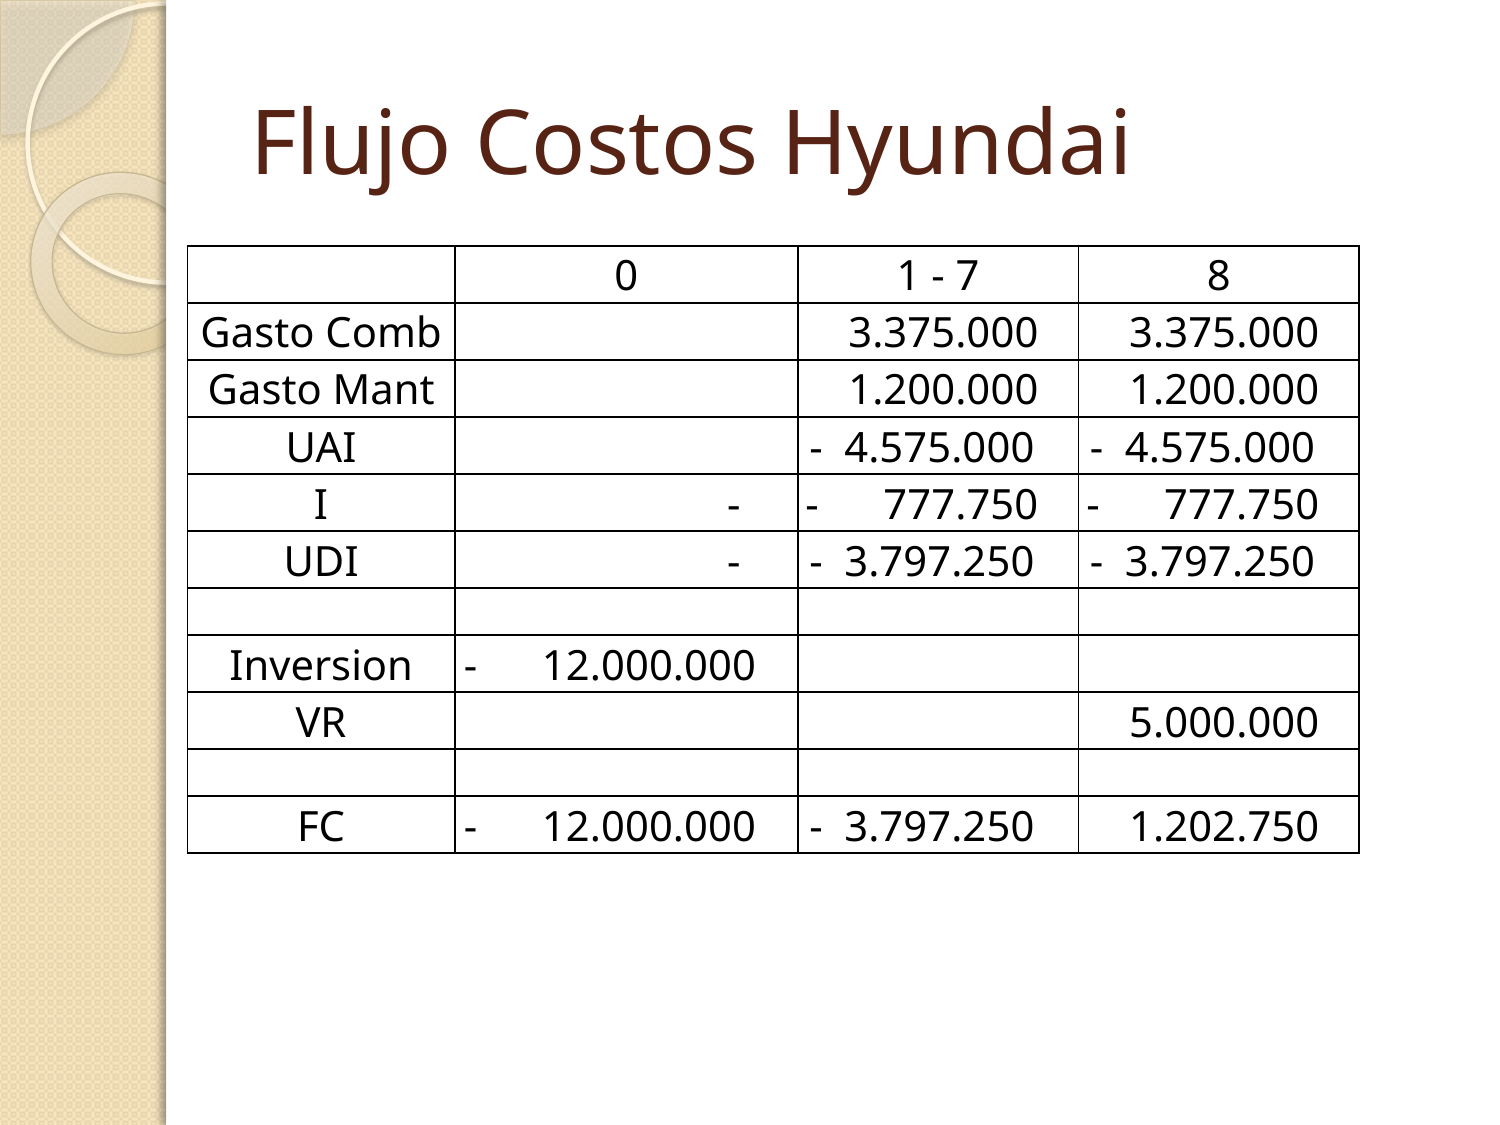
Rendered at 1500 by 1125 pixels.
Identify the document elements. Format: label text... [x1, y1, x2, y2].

table_cell - 777.750 [1079, 475, 1358, 530]
table_cell Gasto Comb [188, 304, 454, 359]
table_header 0 [456, 247, 797, 302]
table_cell 1.200.000 [799, 361, 1078, 416]
table_cell [799, 693, 1078, 748]
table_cell 1.200.000 [1079, 361, 1358, 416]
table_cell [456, 693, 797, 748]
table_cell - 3.797.250 [1079, 532, 1358, 587]
table_cell 3.375.000 [1079, 304, 1358, 359]
table_cell - 12.000.000 [456, 636, 797, 691]
table_cell - [456, 475, 797, 530]
table_cell 1.202.750 [1079, 797, 1358, 852]
table_cell [1079, 589, 1358, 634]
table_cell Gasto Mant [188, 361, 454, 416]
table_cell FC [188, 797, 454, 852]
table_header [188, 247, 454, 302]
title Flujo Costos Hyundai [235, 45, 1466, 233]
table_cell - 777.750 [799, 475, 1078, 530]
table_cell [799, 750, 1078, 795]
table_cell [799, 636, 1078, 691]
table_cell - [456, 532, 797, 587]
table_cell [188, 589, 454, 634]
table_cell [456, 361, 797, 416]
table_cell 5.000.000 [1079, 693, 1358, 748]
table_cell I [188, 475, 454, 530]
table_cell [456, 418, 797, 473]
table_cell [1079, 750, 1358, 795]
table_cell - 3.797.250 [799, 797, 1078, 852]
table_cell 3.375.000 [799, 304, 1078, 359]
table_cell [188, 750, 454, 795]
table_cell [799, 589, 1078, 634]
table_cell - 12.000.000 [456, 797, 797, 852]
table_cell - 3.797.250 [799, 532, 1078, 587]
table_cell Inversion [188, 636, 454, 691]
table_header 8 [1079, 247, 1358, 302]
table_cell - 4.575.000 [799, 418, 1078, 473]
table_cell UDI [188, 532, 454, 587]
table_cell - 4.575.000 [1079, 418, 1358, 473]
table_header 1 - 7 [799, 247, 1078, 302]
table_cell [456, 589, 797, 634]
table_cell [456, 304, 797, 359]
table_cell [1079, 636, 1358, 691]
table_cell VR [188, 693, 454, 748]
table_cell UAI [188, 418, 454, 473]
table_cell [456, 750, 797, 795]
